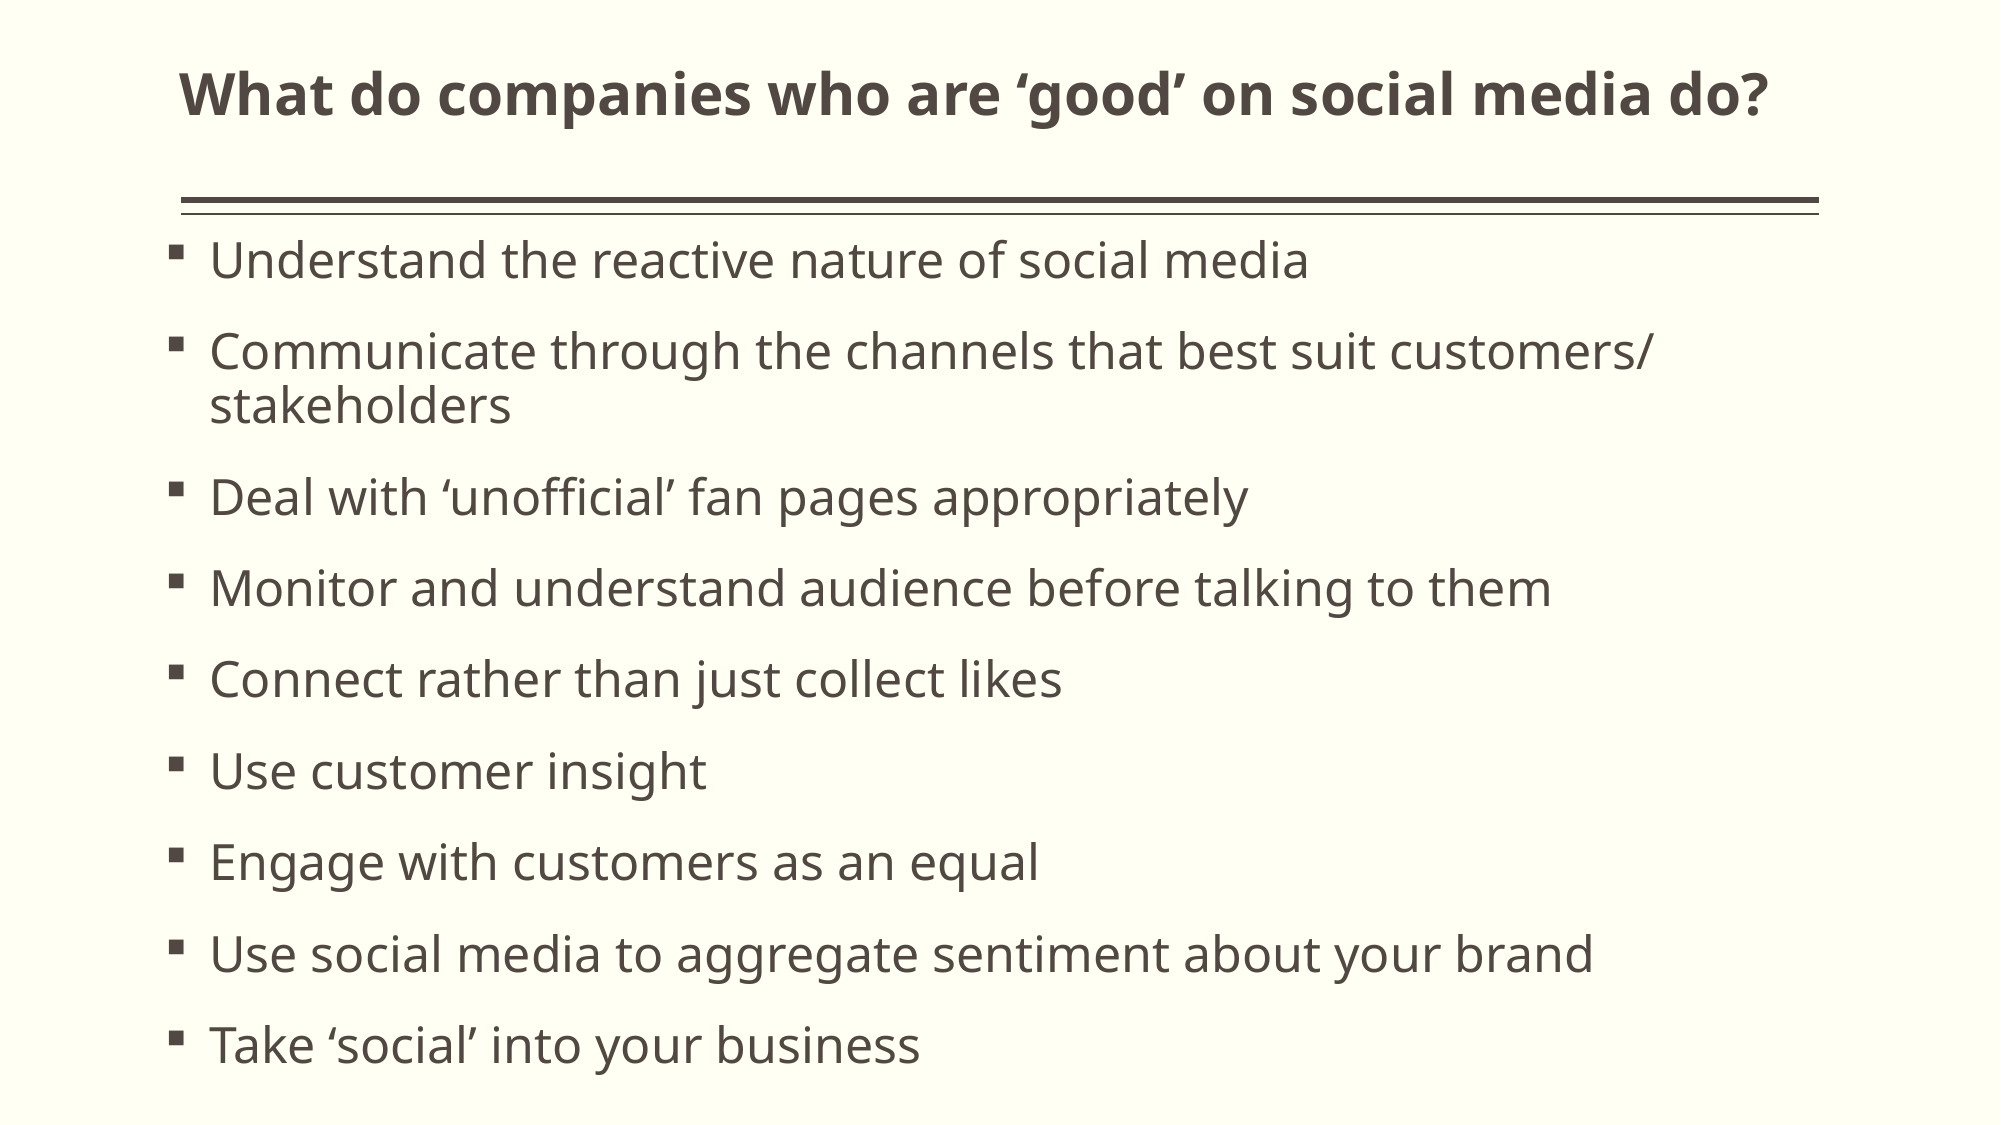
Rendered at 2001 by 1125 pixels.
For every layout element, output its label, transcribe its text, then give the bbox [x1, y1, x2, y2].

list Understand the reactive nature of social media Communicate through the channels that best suit customers/ stakeholders Deal with ‘unofficial’ fan pages appropriately Monitor and understand audience before talking to them Connect rather than just collect likes Use customer insight Engage with customers as an equal Use social media to aggregate sentiment about your brand Take ‘social’ into your business [164, 227, 1864, 1091]
text_box What do companies who are ‘good’ on social media do? [164, 49, 1864, 135]
